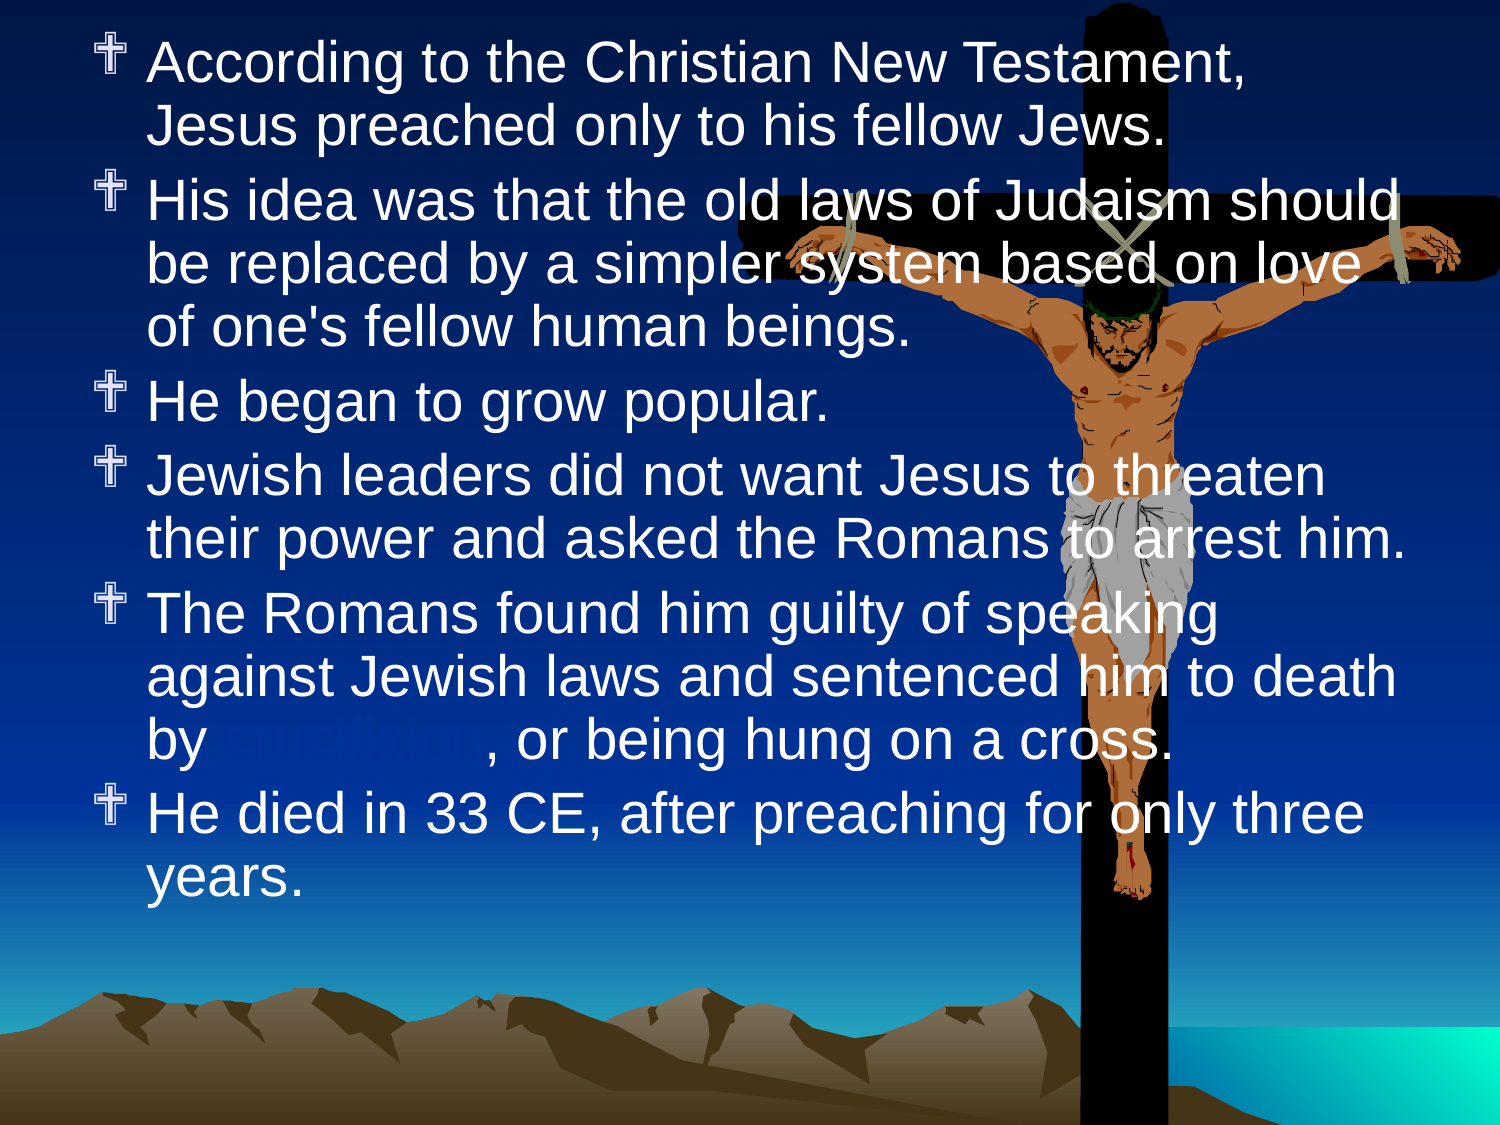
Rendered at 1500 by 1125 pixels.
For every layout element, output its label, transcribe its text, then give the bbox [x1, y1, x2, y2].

list According to the Christian New Testament, Jesus preached only to his fellow Jews. His idea was that the old laws of Judaism should be replaced by a simpler system based on love of one's fellow human beings. He began to grow popular. Jewish leaders did not want Jesus to threaten their power and asked the Romans to arrest him. The Romans found him guilty of speaking against Jewish laws and sentenced him to death by crucifixion, or being hung on a cross. He died in 33 CE, after preaching for only three years. [74, 24, 730, 1001]
picture [737, 0, 1500, 1125]
